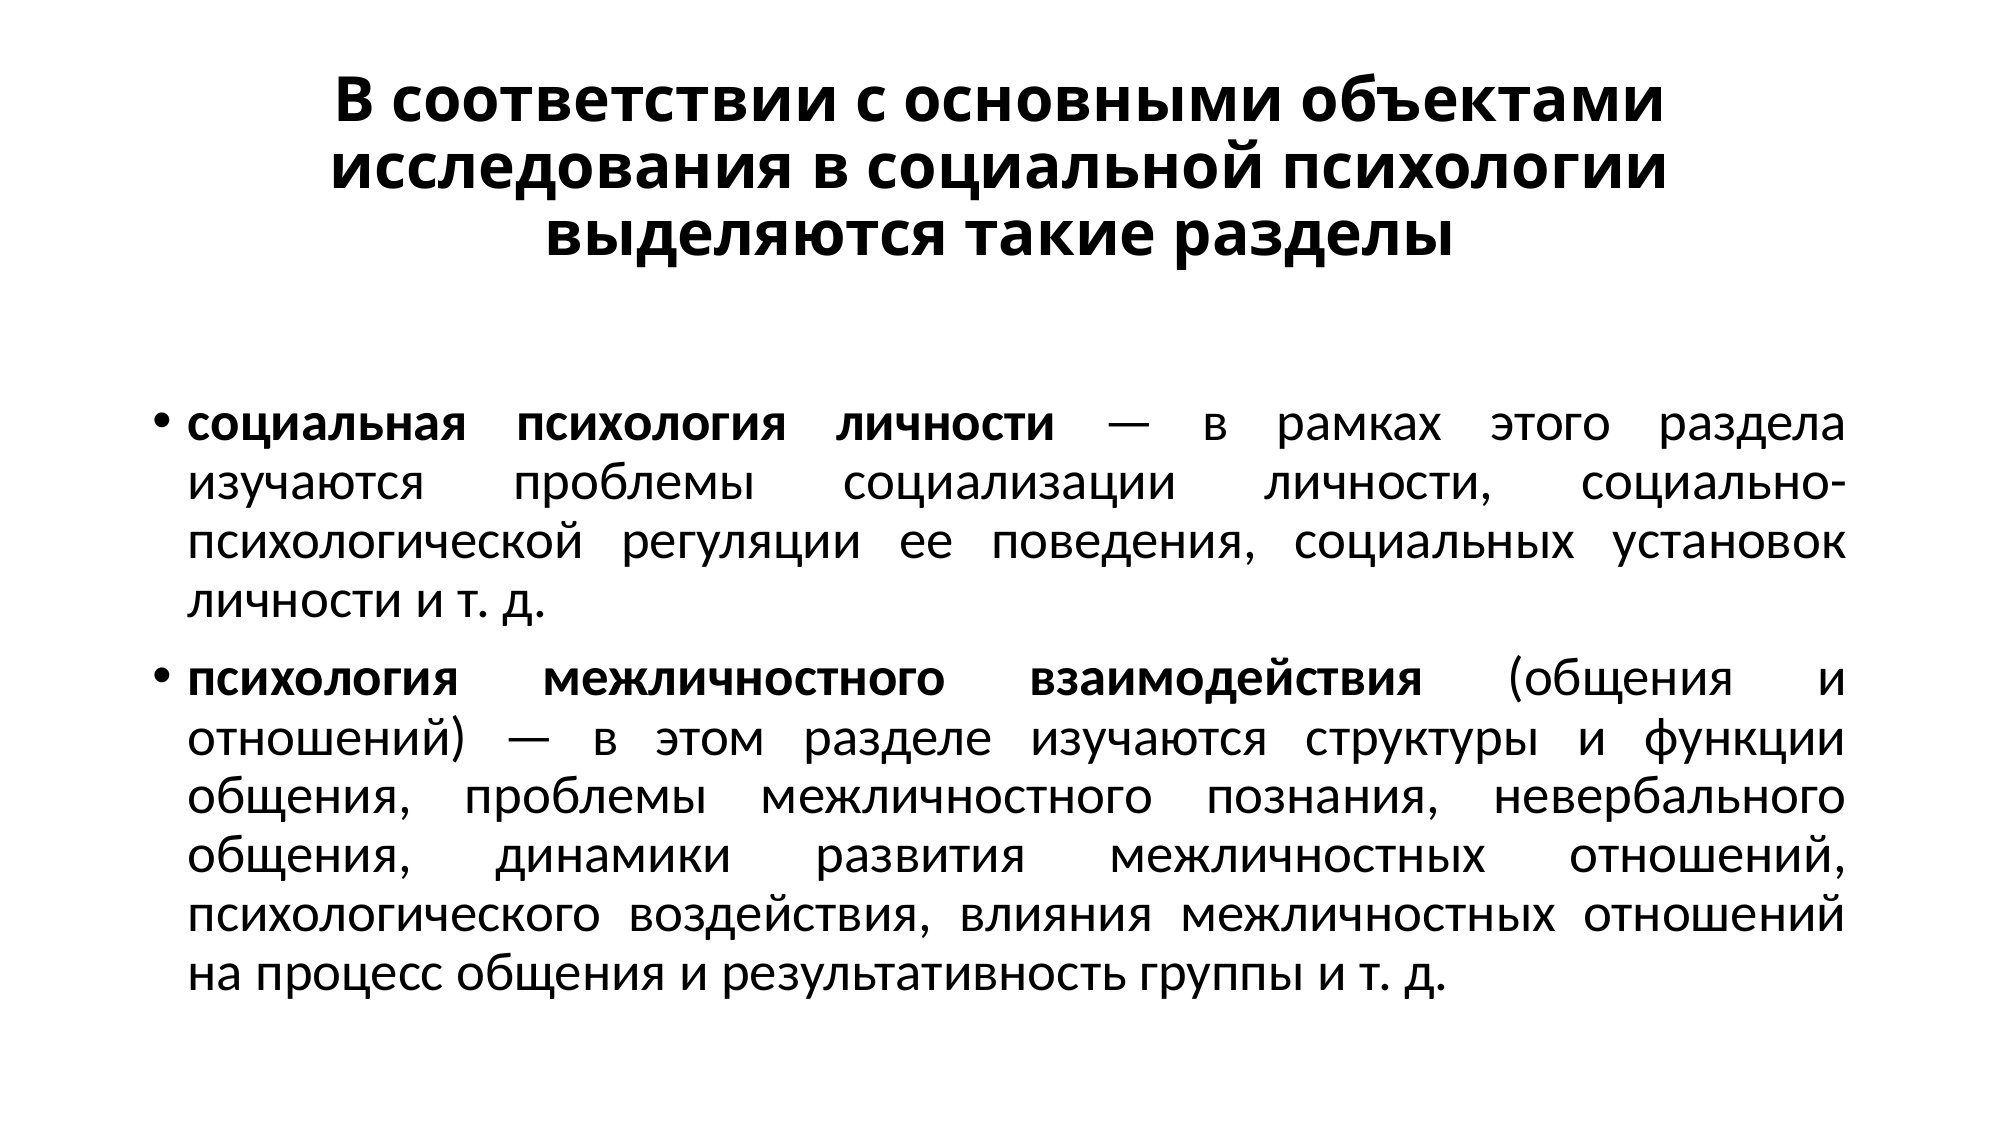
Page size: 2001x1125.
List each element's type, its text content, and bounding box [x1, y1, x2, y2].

list социальная психология личности — в рамках этого раздела изучаются проблемы социализации личности, социально-психологической регуляции ее поведения, социальных установок личности и т. д. психология межличностного взаимодействия (общения и отношений) — в этом разделе изучаются структуры и функции общения, проблемы межличностного познания, невербального общения, динамики развития межличностных отношений, психологического воздействия, влияния межличностных отношений на процесс общения и результативность группы и т. д. [137, 385, 1863, 1014]
title В соответствии с основными объектами исследования в социальной психологии выделяются такие разделы [137, 59, 1863, 278]
